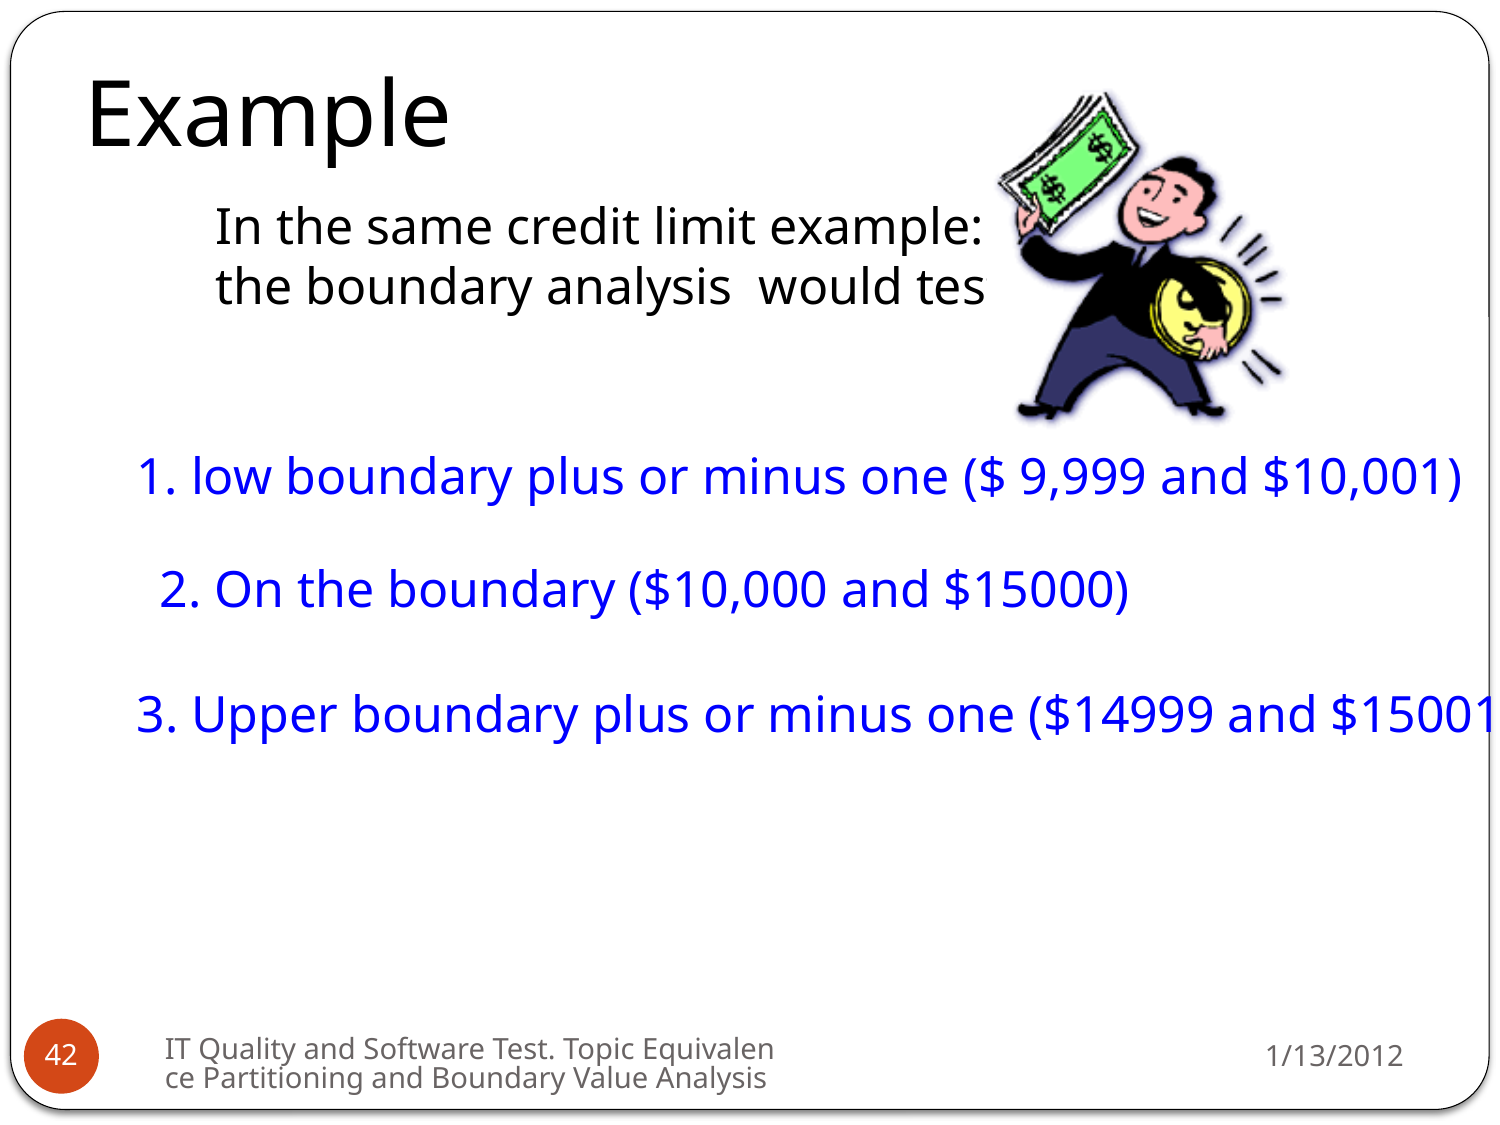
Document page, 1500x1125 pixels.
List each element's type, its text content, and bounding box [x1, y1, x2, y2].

text_box 2. On the boundary ($10,000 and $15000) [144, 549, 1145, 625]
text_box 3. Upper boundary plus or minus one ($14999 and $15001) [121, 674, 1500, 810]
picture [987, 87, 1301, 435]
text_box In the same credit limit example: the boundary analysis would test [200, 187, 981, 383]
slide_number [1012, 1015, 1419, 1094]
text_box 1. low boundary plus or minus one ($ 9,999 and $10,001) [121, 437, 1478, 513]
footer IT Quality and Software Test. Topic Equivalence Partitioning and Boundary Value Analysis [150, 1012, 800, 1088]
text_box Example [69, 47, 468, 173]
slide_number 42 [23, 1018, 99, 1094]
